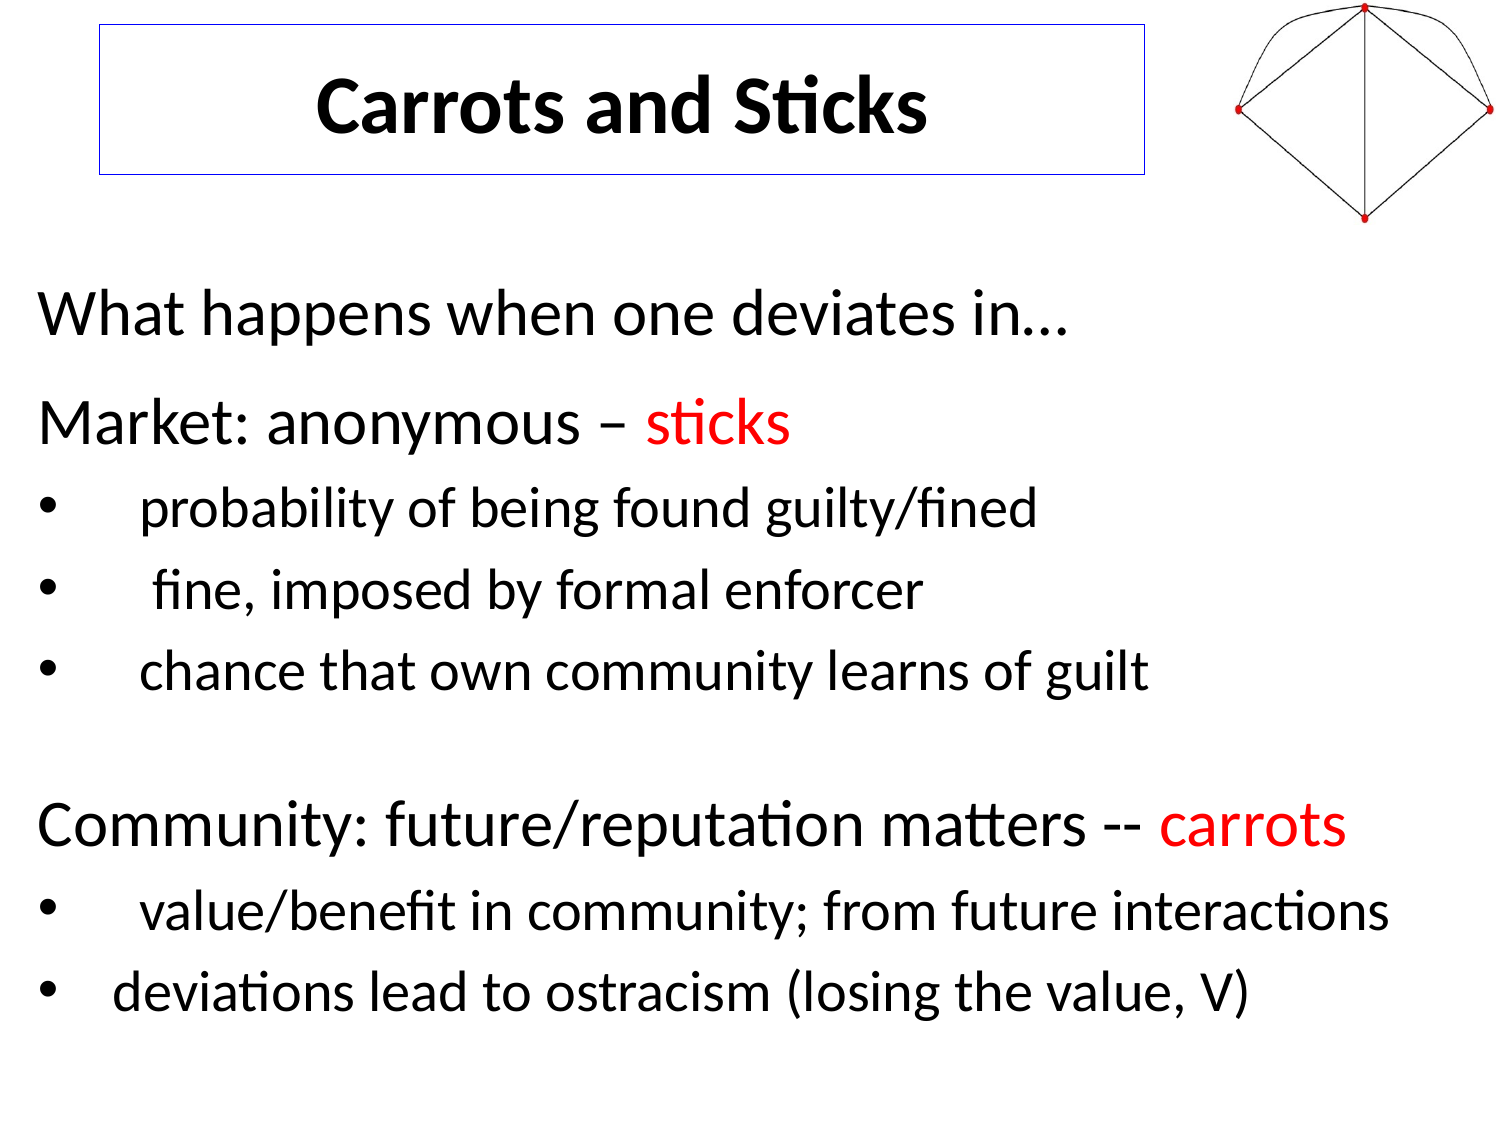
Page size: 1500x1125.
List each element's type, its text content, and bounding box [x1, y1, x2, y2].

title Carrots and Sticks [99, 24, 1145, 175]
picture [1233, 0, 1497, 226]
